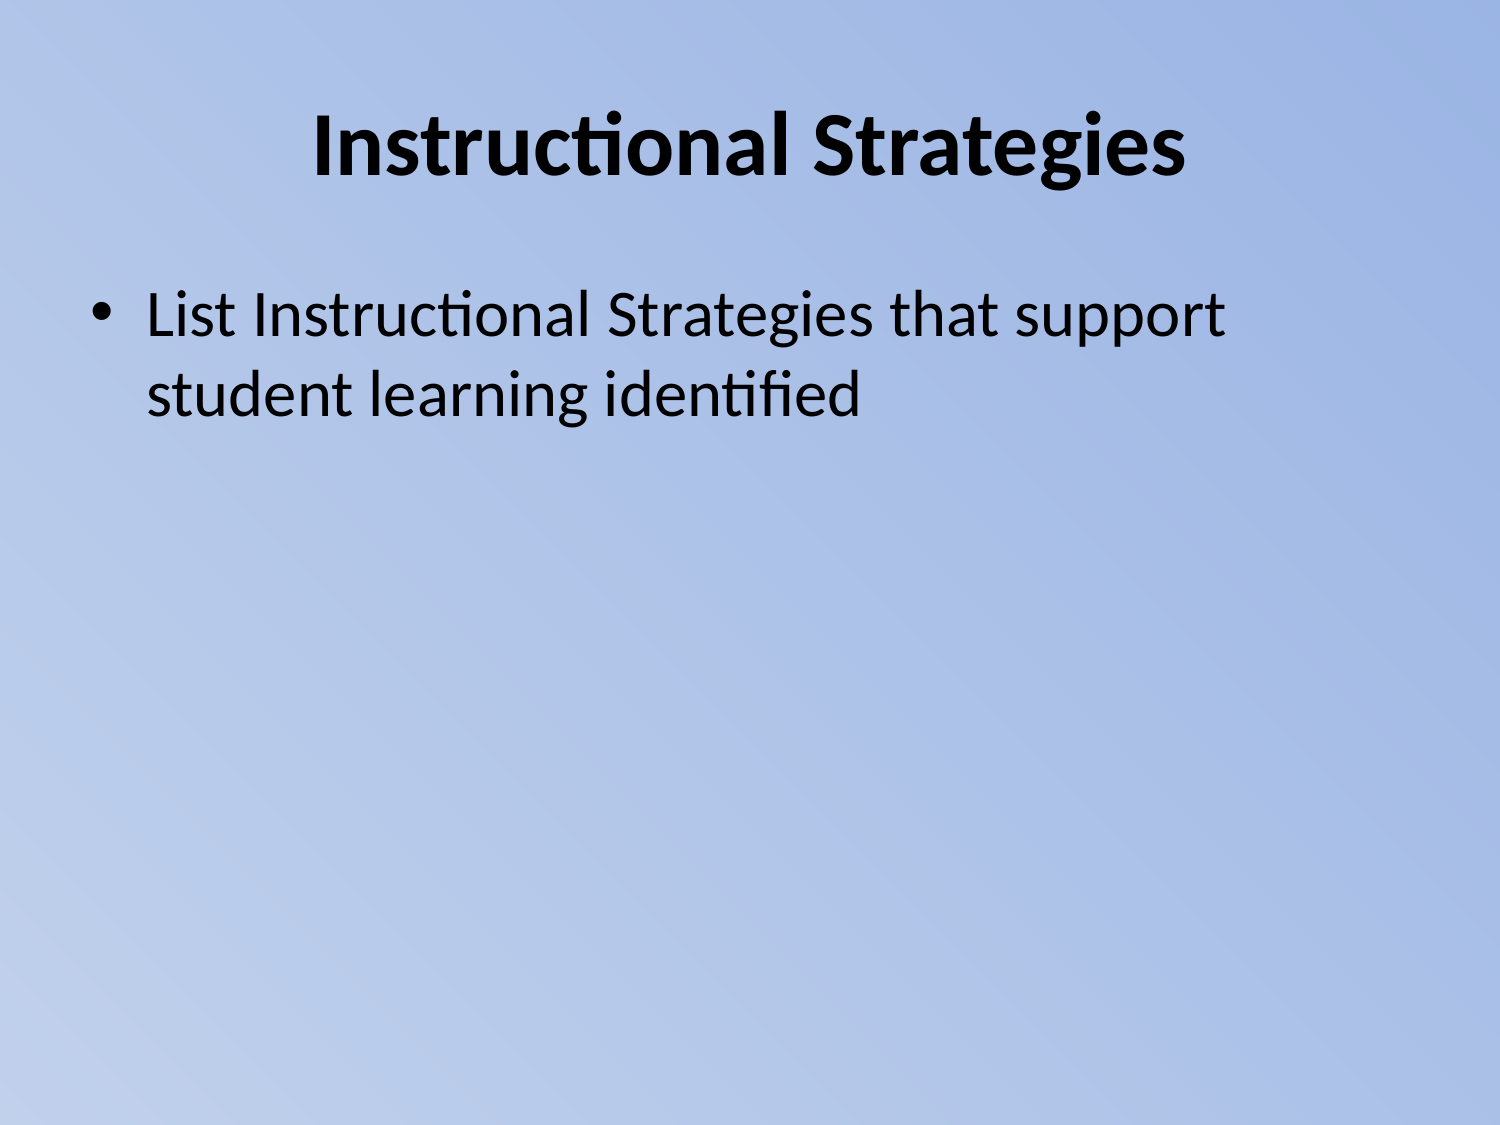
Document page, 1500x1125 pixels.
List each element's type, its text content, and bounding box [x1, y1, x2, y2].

list List Instructional Strategies that support student learning identified [75, 262, 1425, 1005]
title Instructional Strategies [75, 45, 1425, 233]
